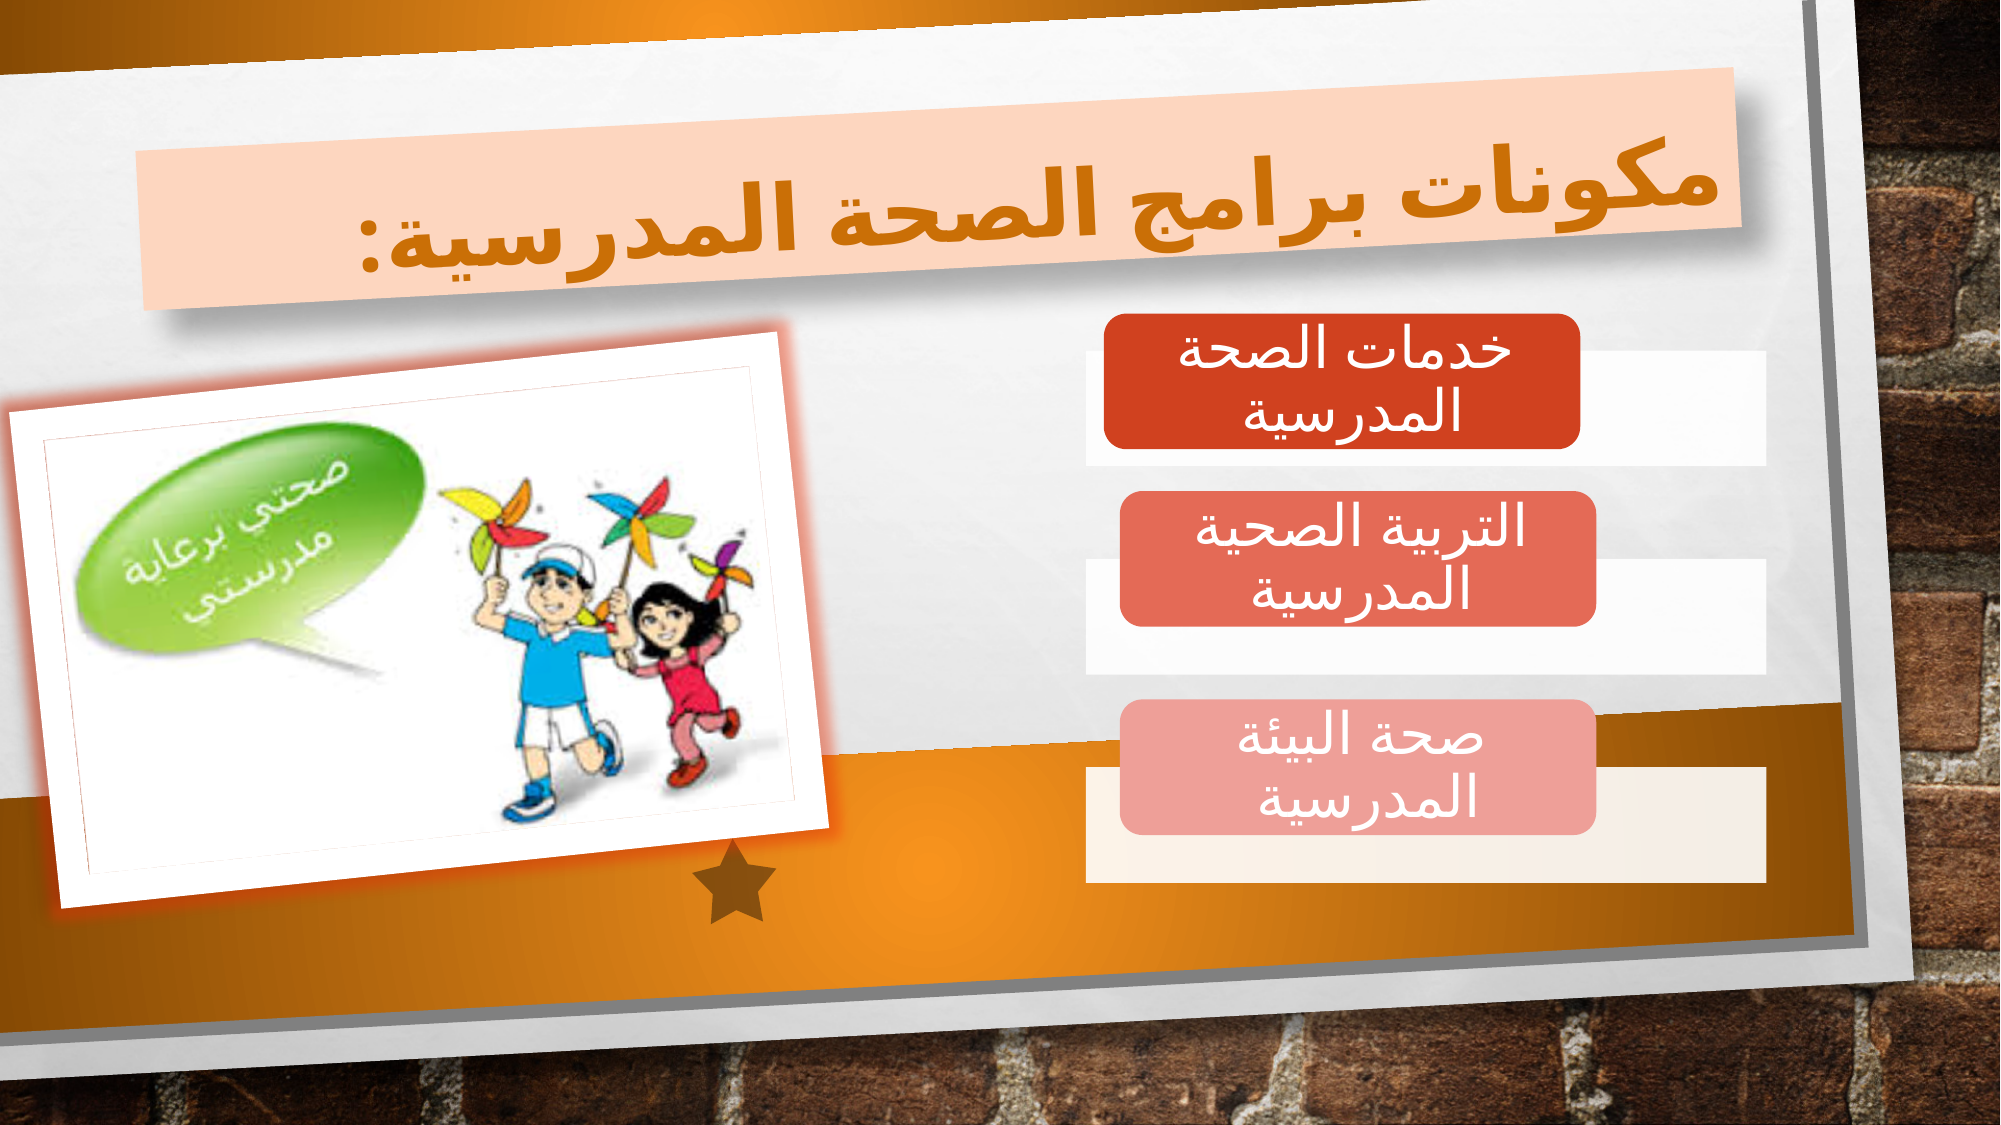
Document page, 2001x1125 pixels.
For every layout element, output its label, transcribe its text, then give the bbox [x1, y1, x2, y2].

title مكونات برامج الصحة المدرسية: [134, 66, 1743, 312]
picture [0, 0, 2000, 1125]
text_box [1085, 275, 1767, 891]
picture [45, 367, 794, 874]
